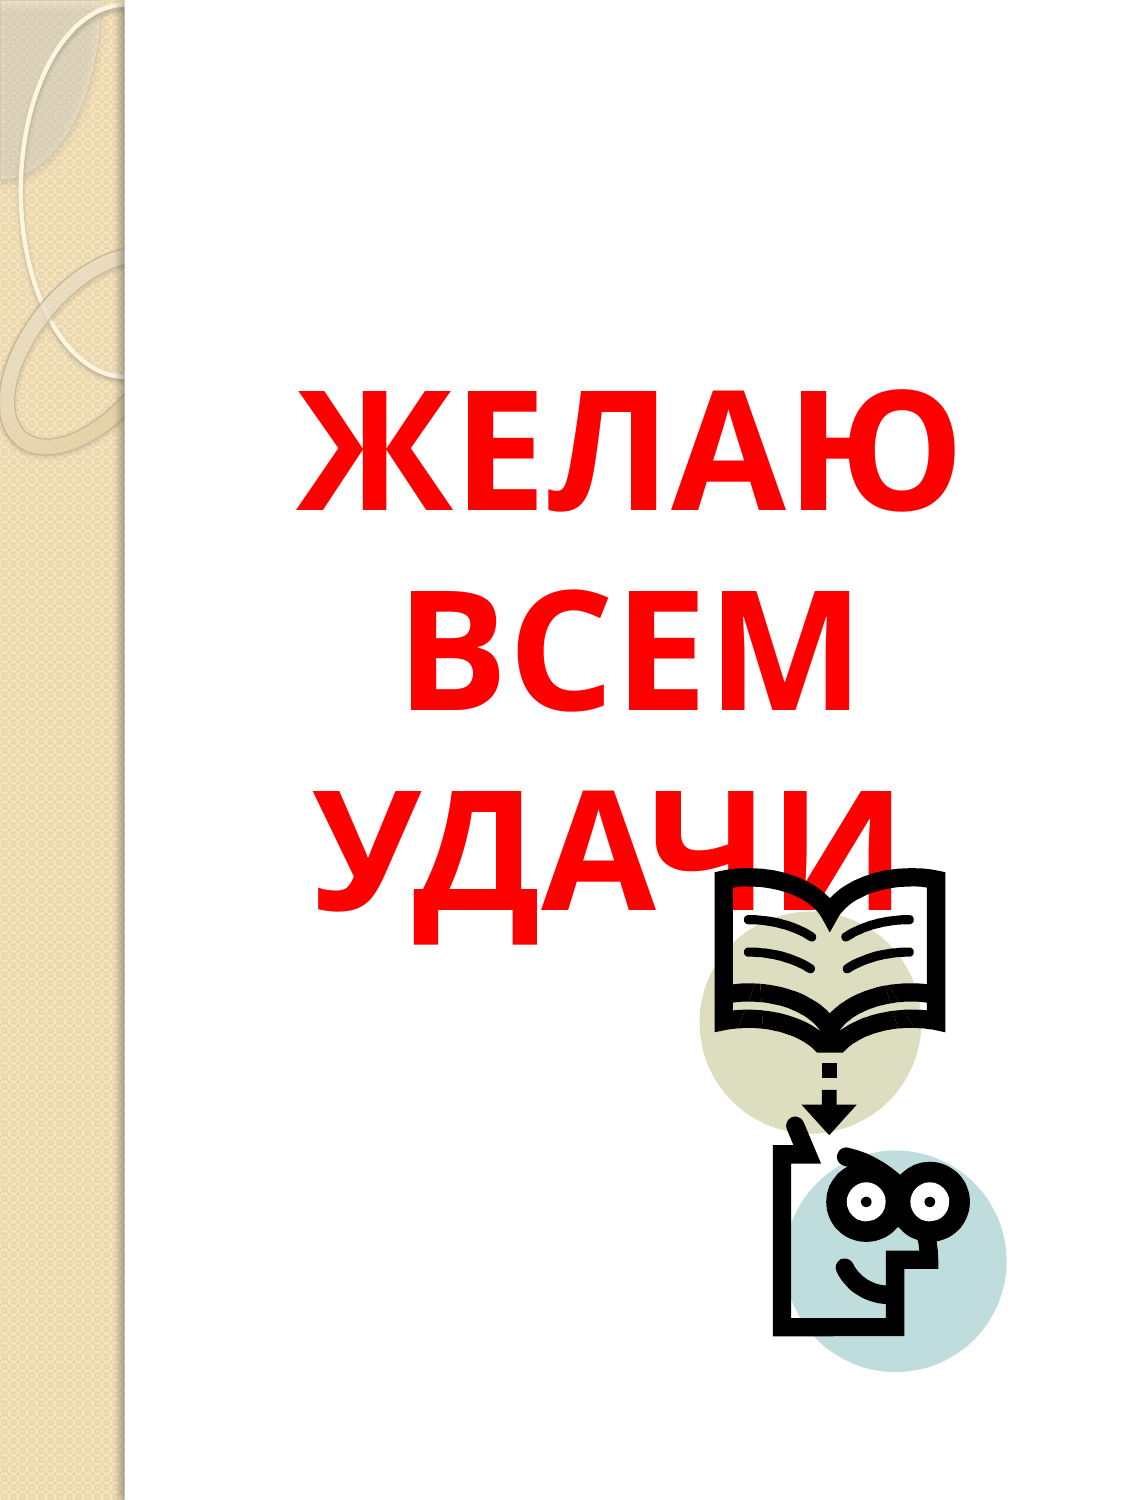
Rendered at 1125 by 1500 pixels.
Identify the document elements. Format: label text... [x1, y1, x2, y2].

list ЖЕЛАЮ ВСЕМ УДАЧИ [231, 336, 1017, 1030]
picture [699, 867, 1007, 1373]
